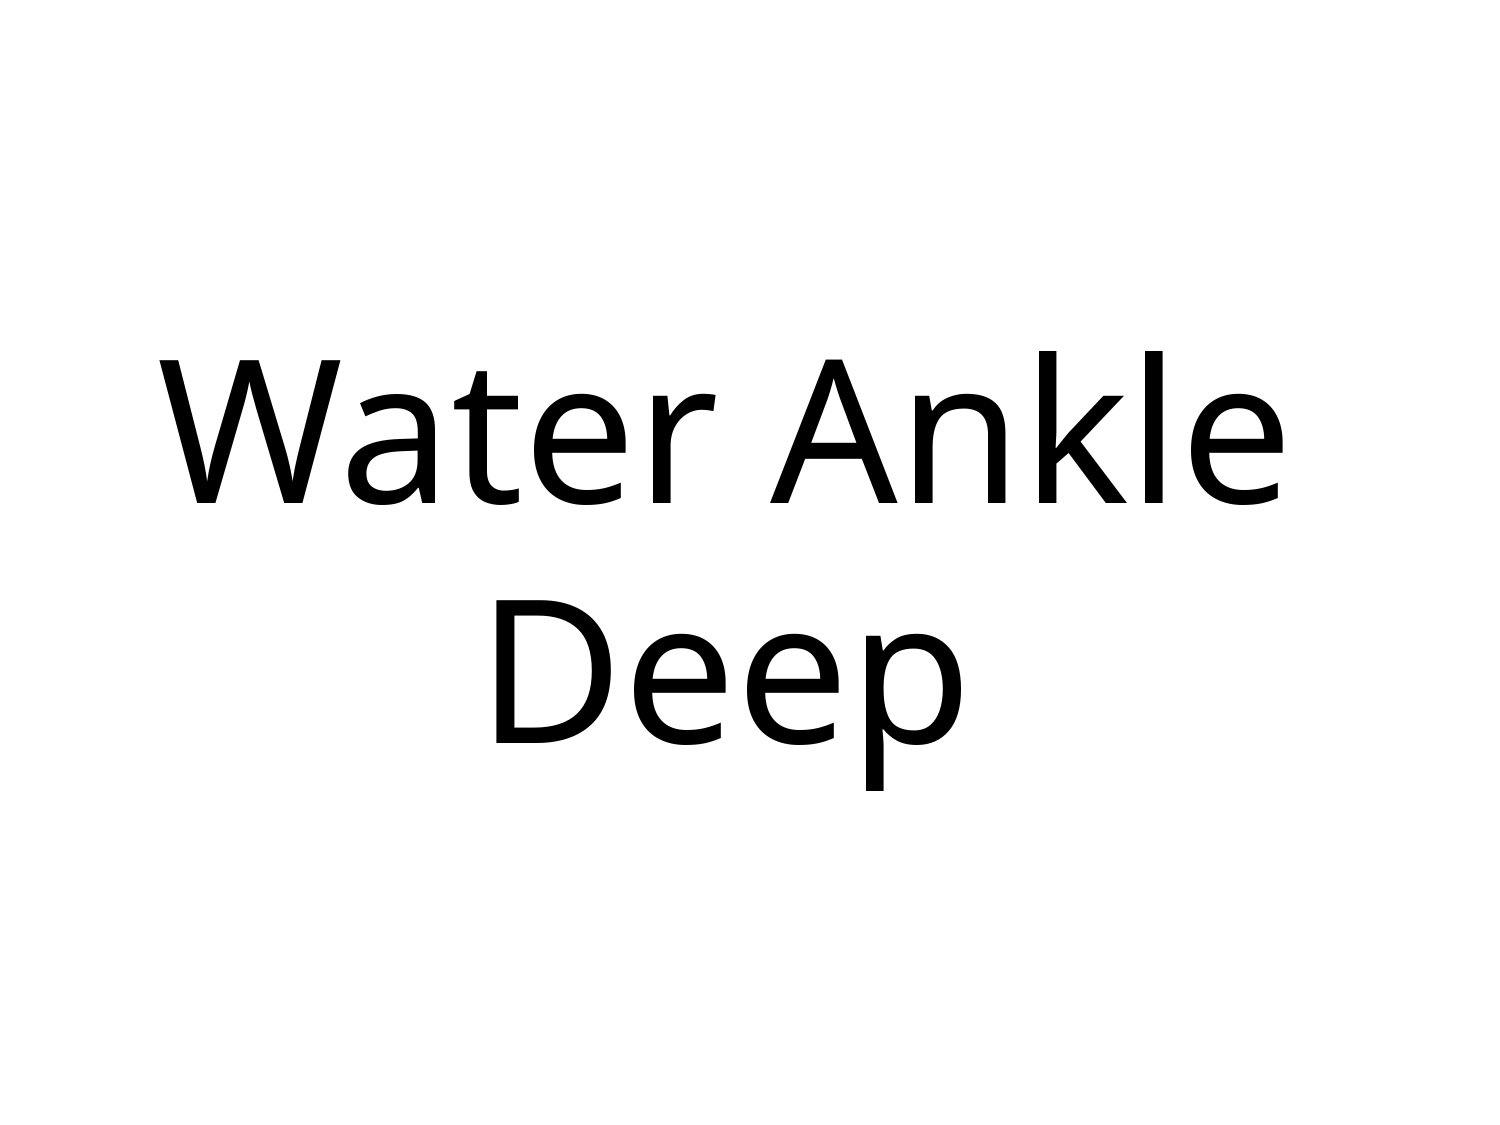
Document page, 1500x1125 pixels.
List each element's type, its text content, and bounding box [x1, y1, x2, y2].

title Water Ankle Deep [50, 450, 1400, 638]
